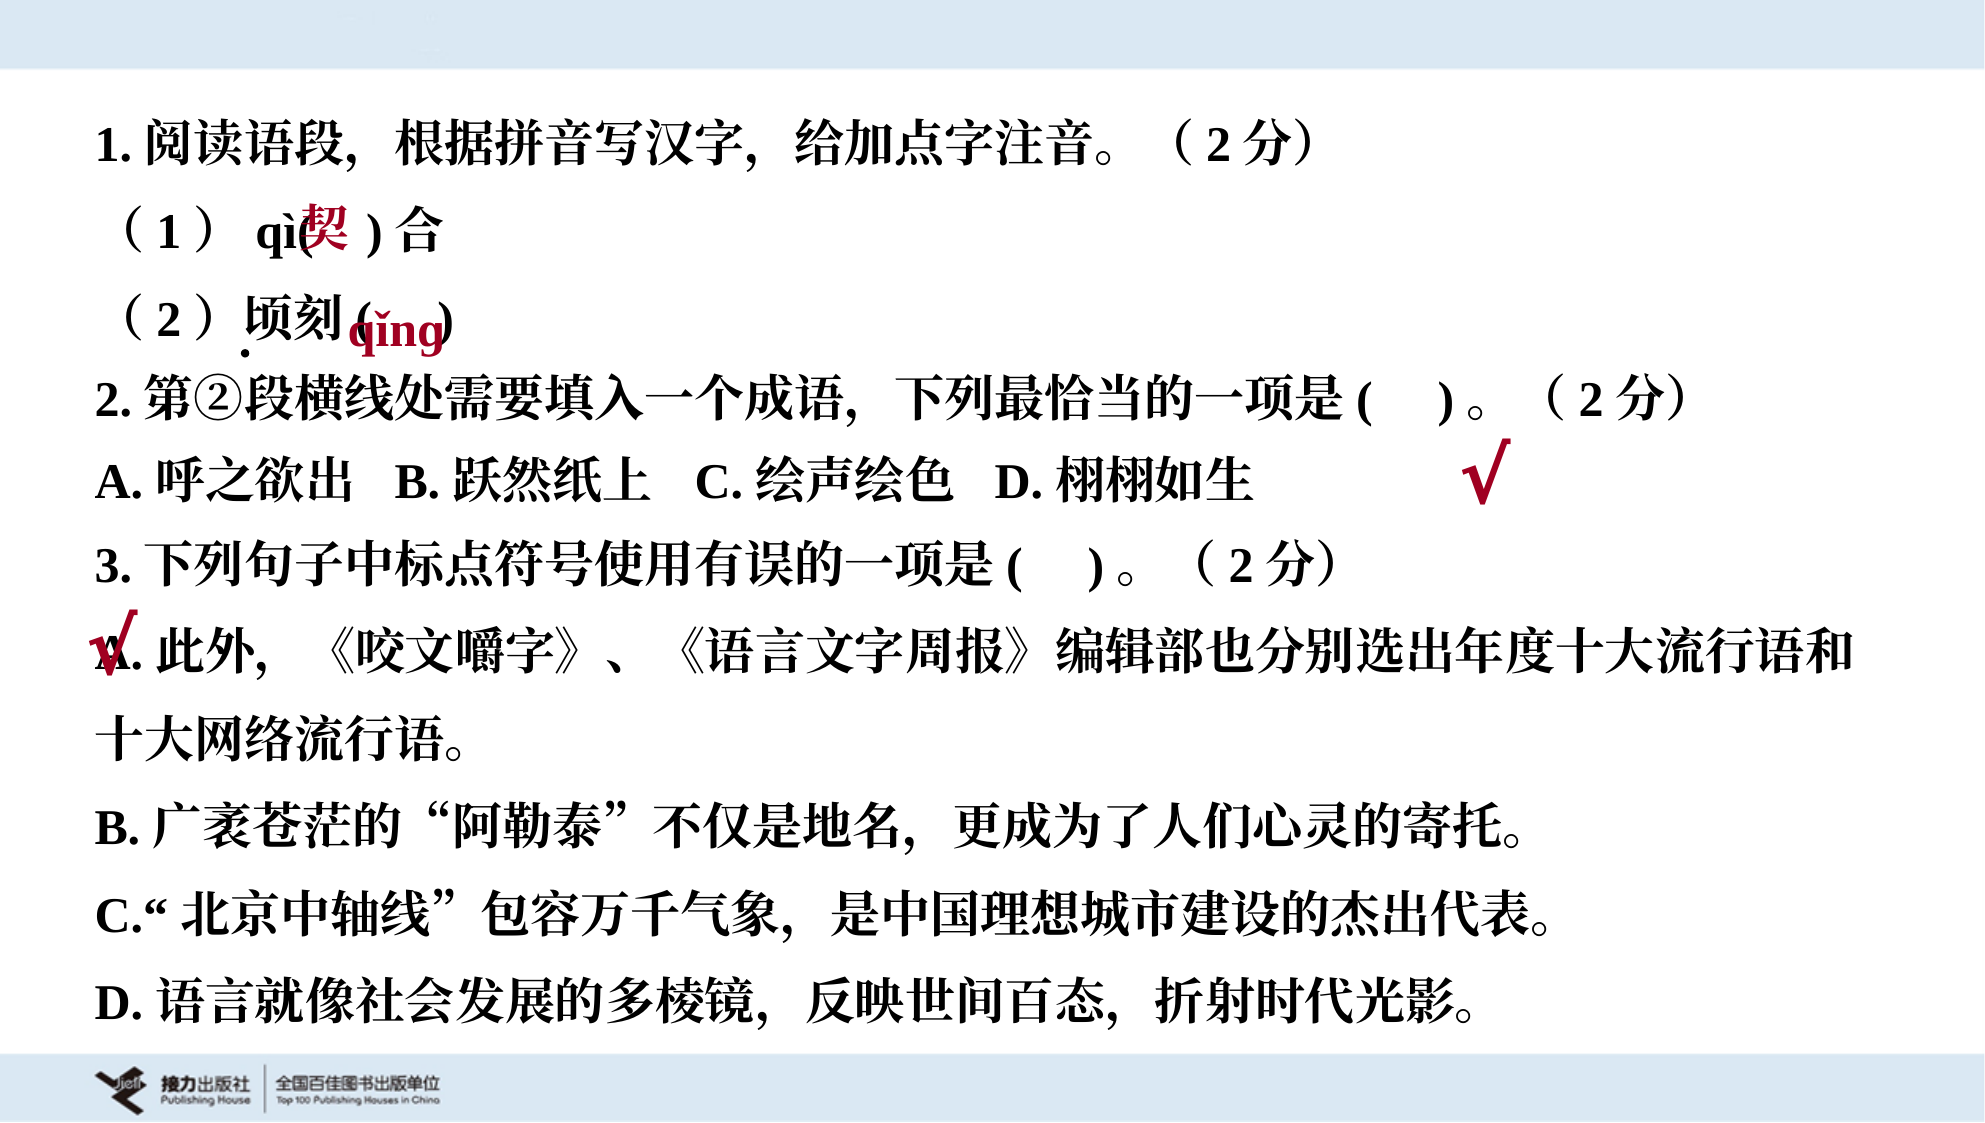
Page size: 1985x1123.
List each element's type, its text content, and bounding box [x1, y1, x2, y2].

text_box [240, 349, 250, 358]
text_box qǐnɡ [329, 260, 463, 342]
text_box （1）qì( )合 （2）顷刻( ) [94, 171, 1892, 342]
text_box √ [1459, 426, 1511, 520]
text_box √ [86, 597, 139, 690]
text_box A.呼之欲出 B.跃然纸上 C.绘声绘色 D.栩栩如生 [94, 425, 1892, 509]
picture [0, 0, 1985, 1122]
text_box 契 [281, 172, 368, 257]
text_box 3.下列句子中标点符号使用有误的一项是( )。（2分） [94, 509, 1892, 591]
text_box 2.第②段横线处需要填入一个成语，下列最恰当的一项是( )。（2分） [94, 342, 1892, 425]
text_box A.此外，《咬文嚼字》、《语言文字周报》编辑部也分别选出年度十大流行语和 十大网络流行语。 B.广袤苍茫的“阿勒泰”不仅是地名，更成为了人们心灵的寄托。 C.“北京中轴线”包容万千气象，是中国理想城市建设的杰出代表。 D.语言就像社会发展的多棱镜，反映世间百态，折射时代光影。 [94, 591, 1892, 1030]
text_box 1.阅读语段，根据拼音写汉字，给加点字注音。（2分） [94, 88, 1892, 171]
